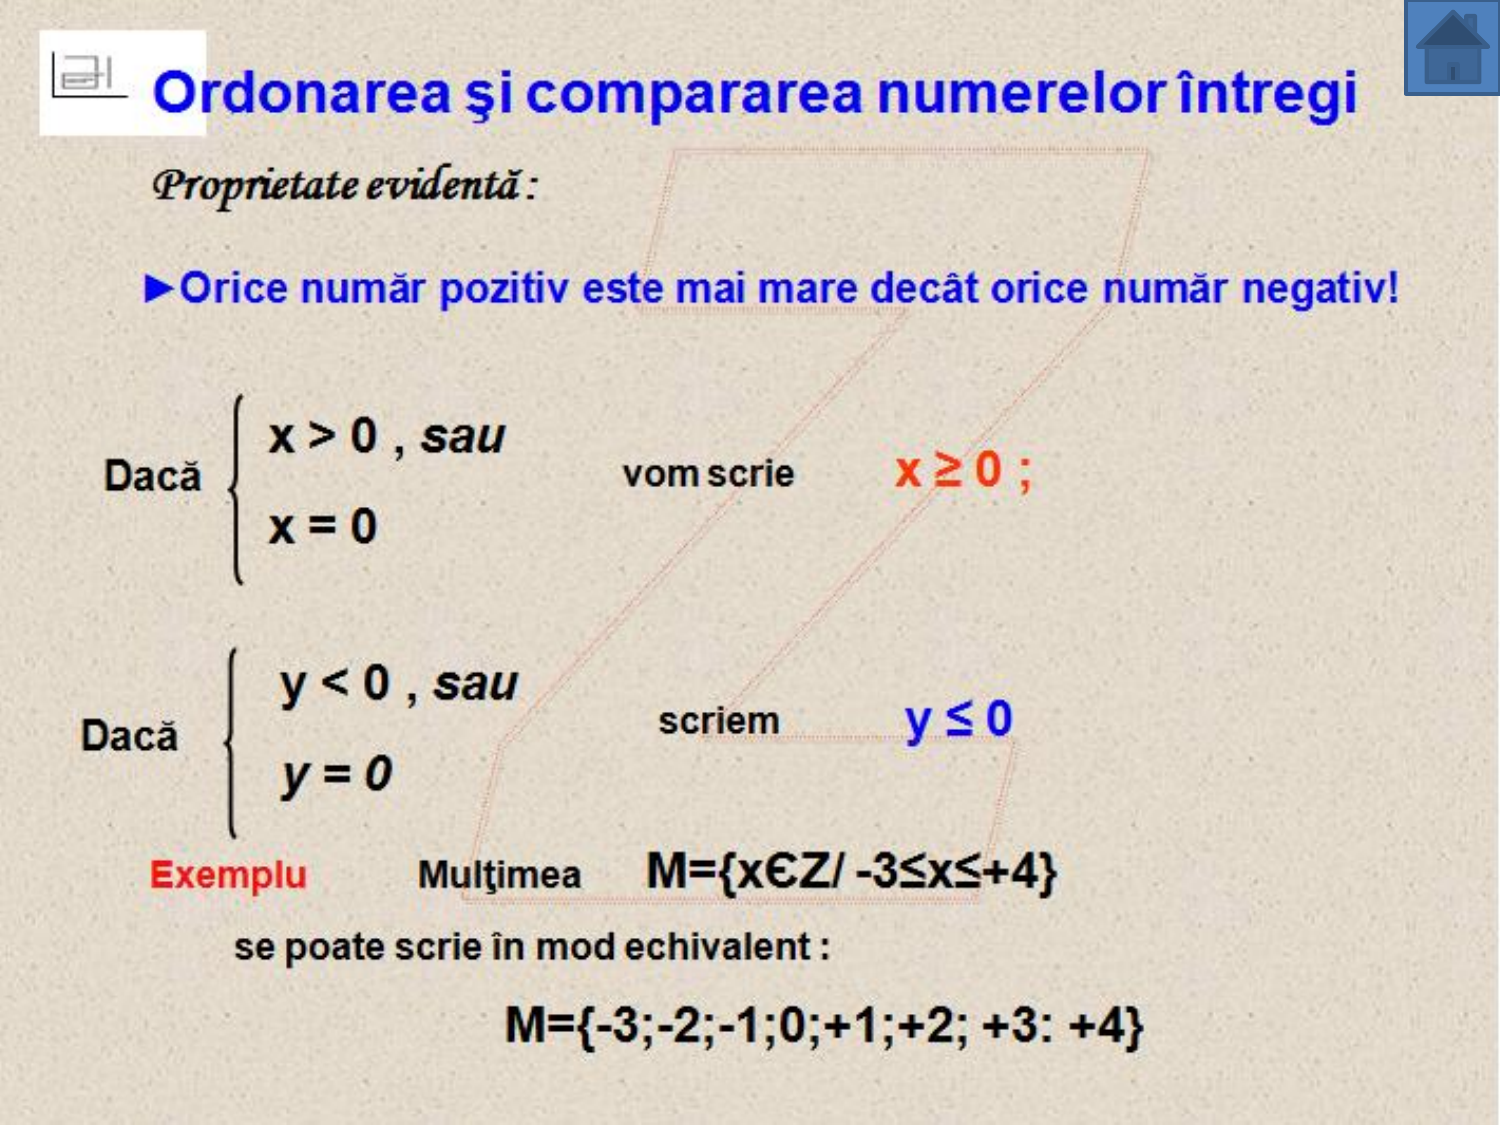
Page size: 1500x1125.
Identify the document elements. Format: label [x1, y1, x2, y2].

picture [0, 0, 1500, 1125]
text_box [1404, 0, 1500, 96]
